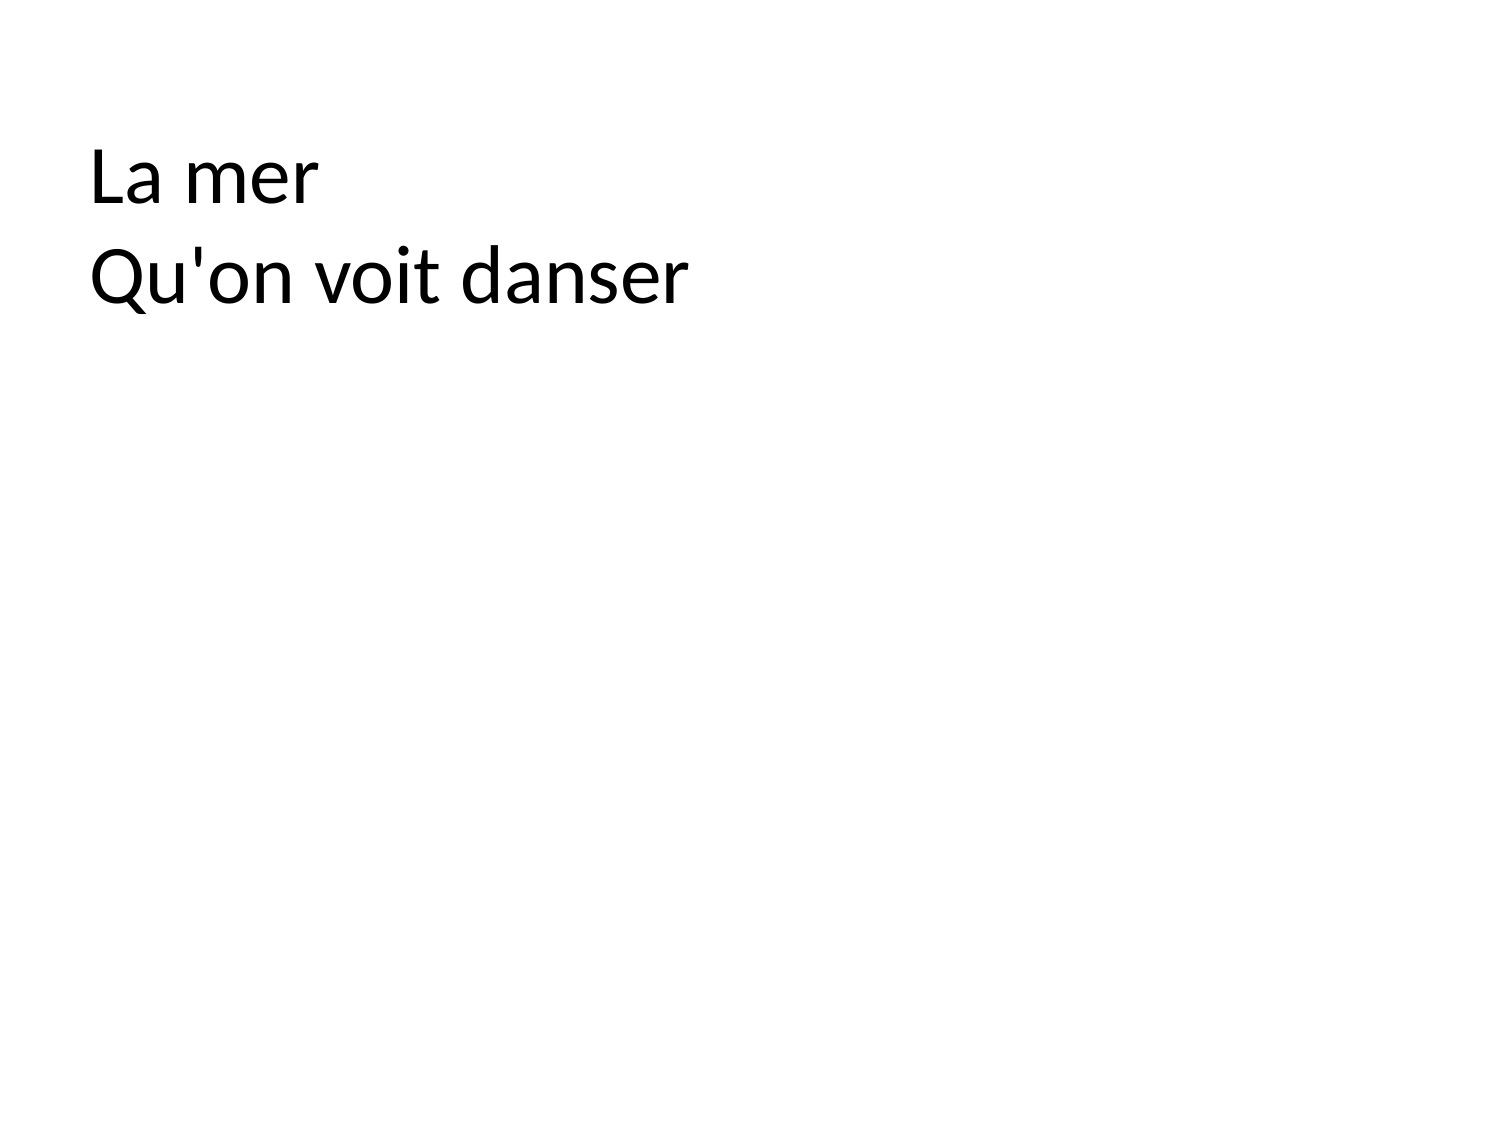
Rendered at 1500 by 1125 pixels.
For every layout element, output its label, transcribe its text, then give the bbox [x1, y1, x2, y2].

text_box La mer Qu'on voit danser [74, 112, 1263, 528]
